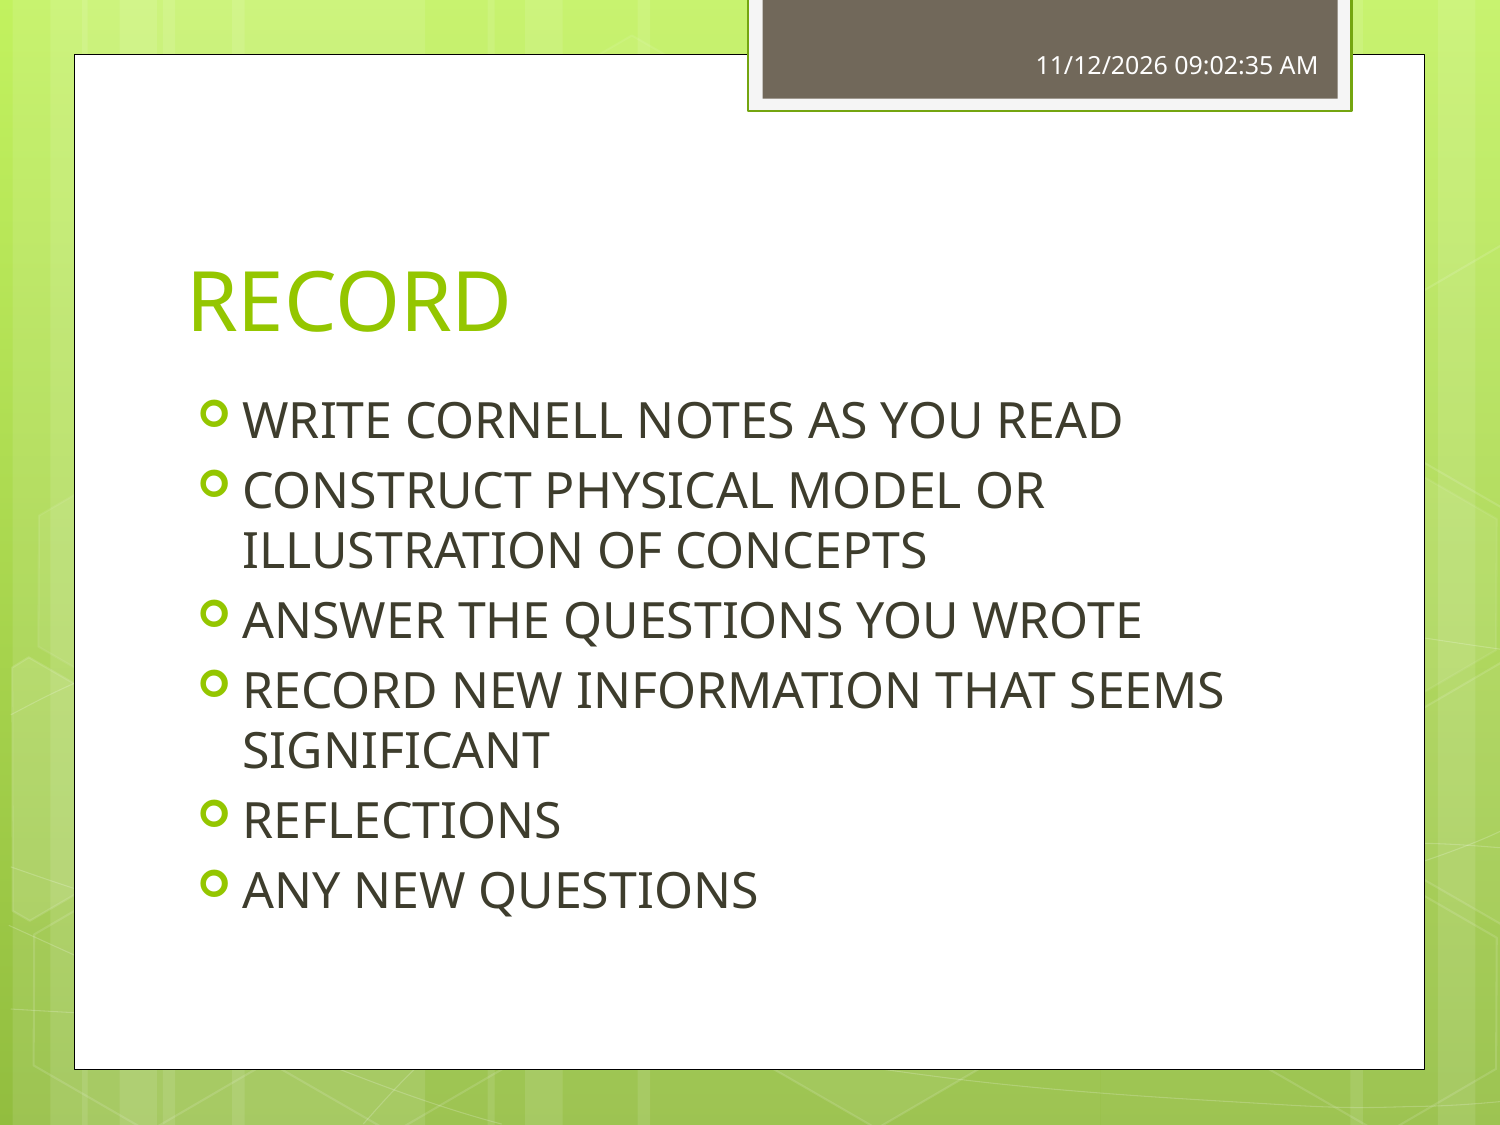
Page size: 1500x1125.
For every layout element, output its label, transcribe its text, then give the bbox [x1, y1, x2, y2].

title RECORD [171, 168, 1324, 357]
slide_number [983, 36, 1334, 97]
list WRITE CORNELL NOTES AS YOU READ CONSTRUCT PHYSICAL MODEL OR ILLUSTRATION OF CONCEPTS ANSWER THE QUESTIONS YOU WROTE RECORD NEW INFORMATION THAT SEEMS SIGNIFICANT REFLECTIONS ANY NEW QUESTIONS [171, 381, 1283, 957]
